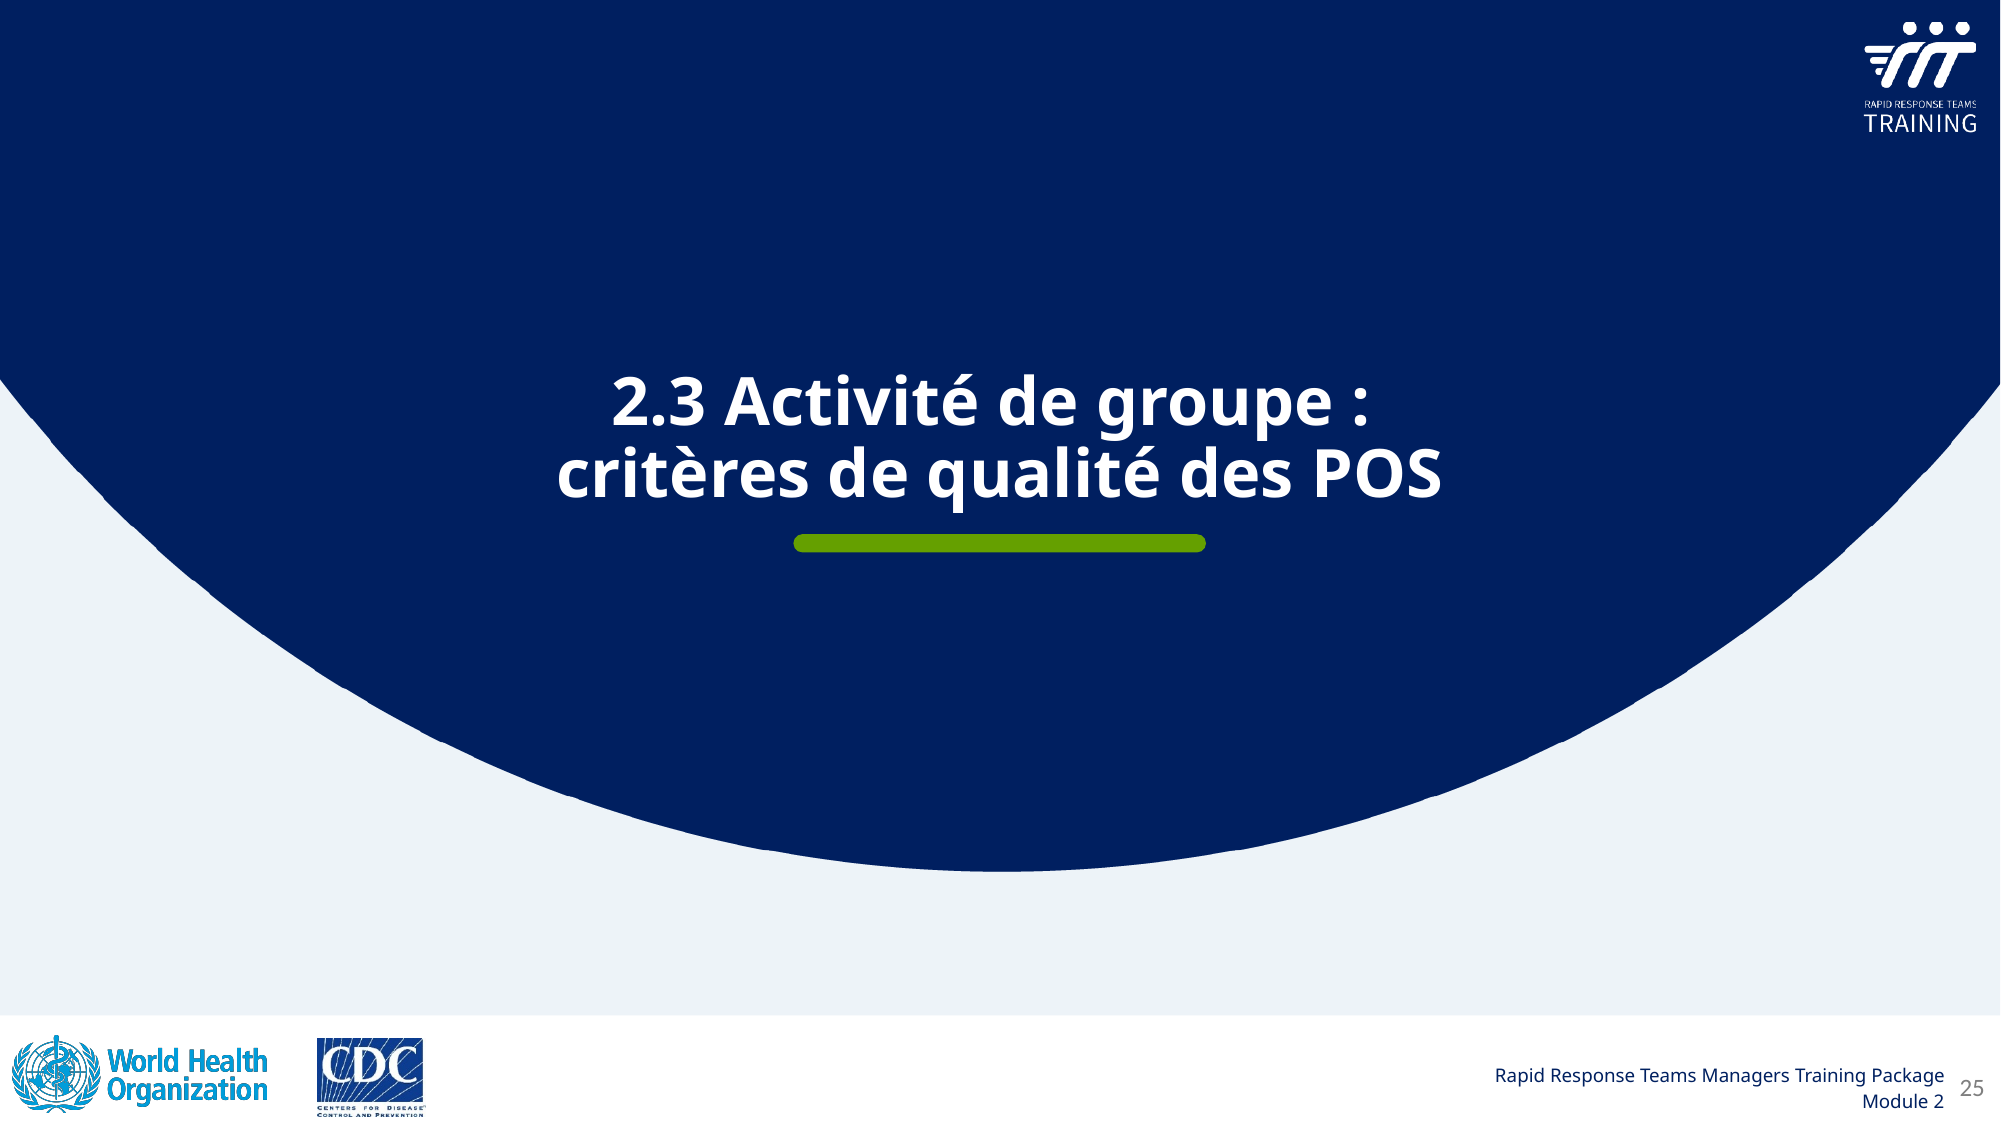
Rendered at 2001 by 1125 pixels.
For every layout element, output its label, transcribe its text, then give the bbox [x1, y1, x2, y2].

picture [317, 1038, 426, 1117]
list 2.3 Activité de groupe : critères de qualité des POS [441, 286, 1559, 595]
picture [12, 1083, 48, 1113]
picture [30, 1083, 37, 1091]
picture [24, 1054, 36, 1087]
picture [22, 1062, 26, 1077]
picture [36, 1088, 78, 1105]
picture [34, 1054, 43, 1078]
picture [40, 1062, 47, 1070]
picture [50, 1108, 62, 1113]
slide_number 25 [1914, 1064, 2000, 1115]
picture [0, 0, 2001, 904]
picture [46, 1056, 54, 1062]
picture [71, 1053, 90, 1091]
picture [59, 1035, 267, 1113]
picture [12, 1035, 54, 1068]
